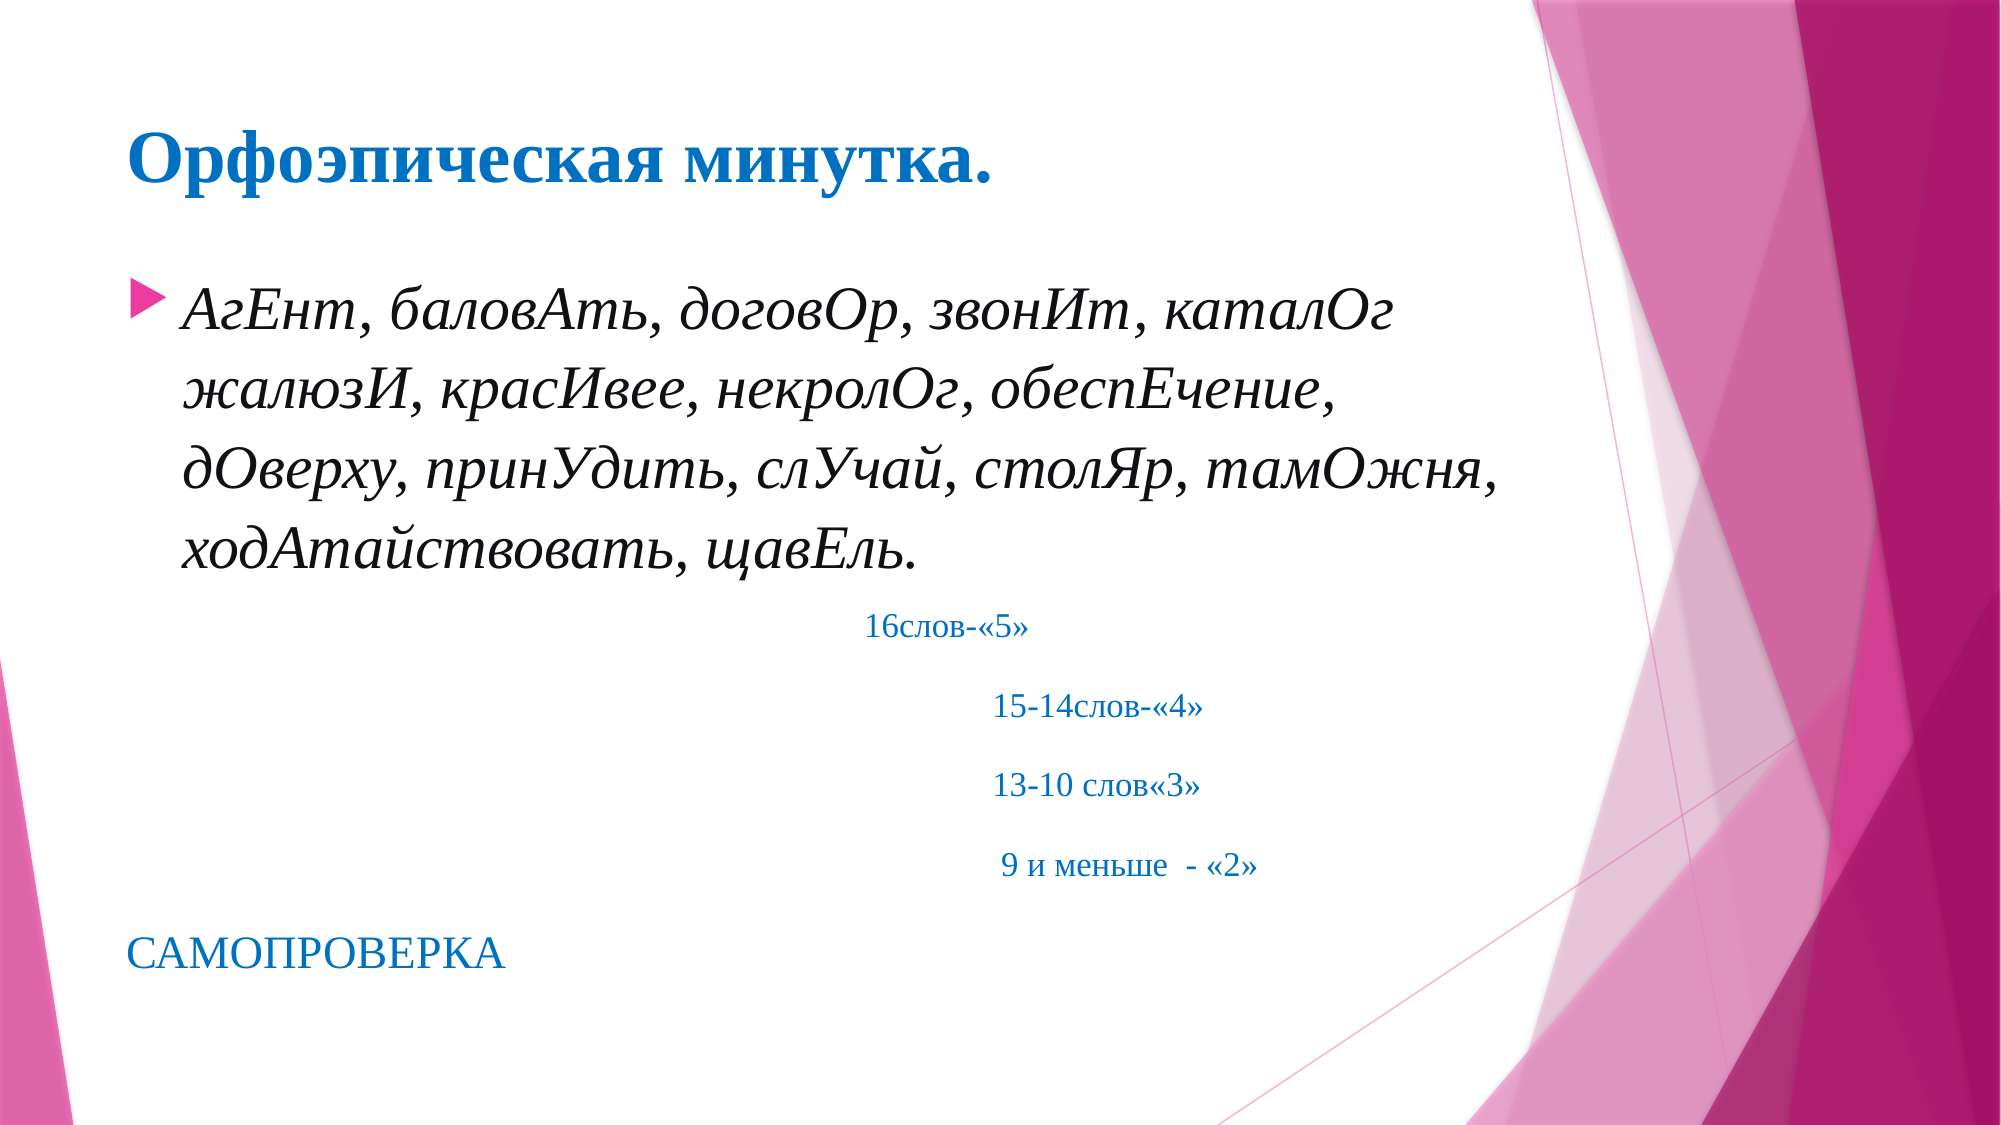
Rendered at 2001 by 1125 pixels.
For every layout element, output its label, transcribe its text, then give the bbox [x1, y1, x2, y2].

title Орфоэпическая минутка. [111, 99, 1522, 254]
list АгЕнт, баловАть, договОр, звонИт, каталОг жалюзИ, красИвее, некролОг, обеспЕчение, дОверху, принУдить, слУчай, столЯр, тамОжня, ходАтайствовать, щавЕль. 16слов-«5» 15-14слов-«4» 13-10 слов«3» 9 и меньше - «2» САМОПРОВЕРКА [111, 254, 1522, 991]
